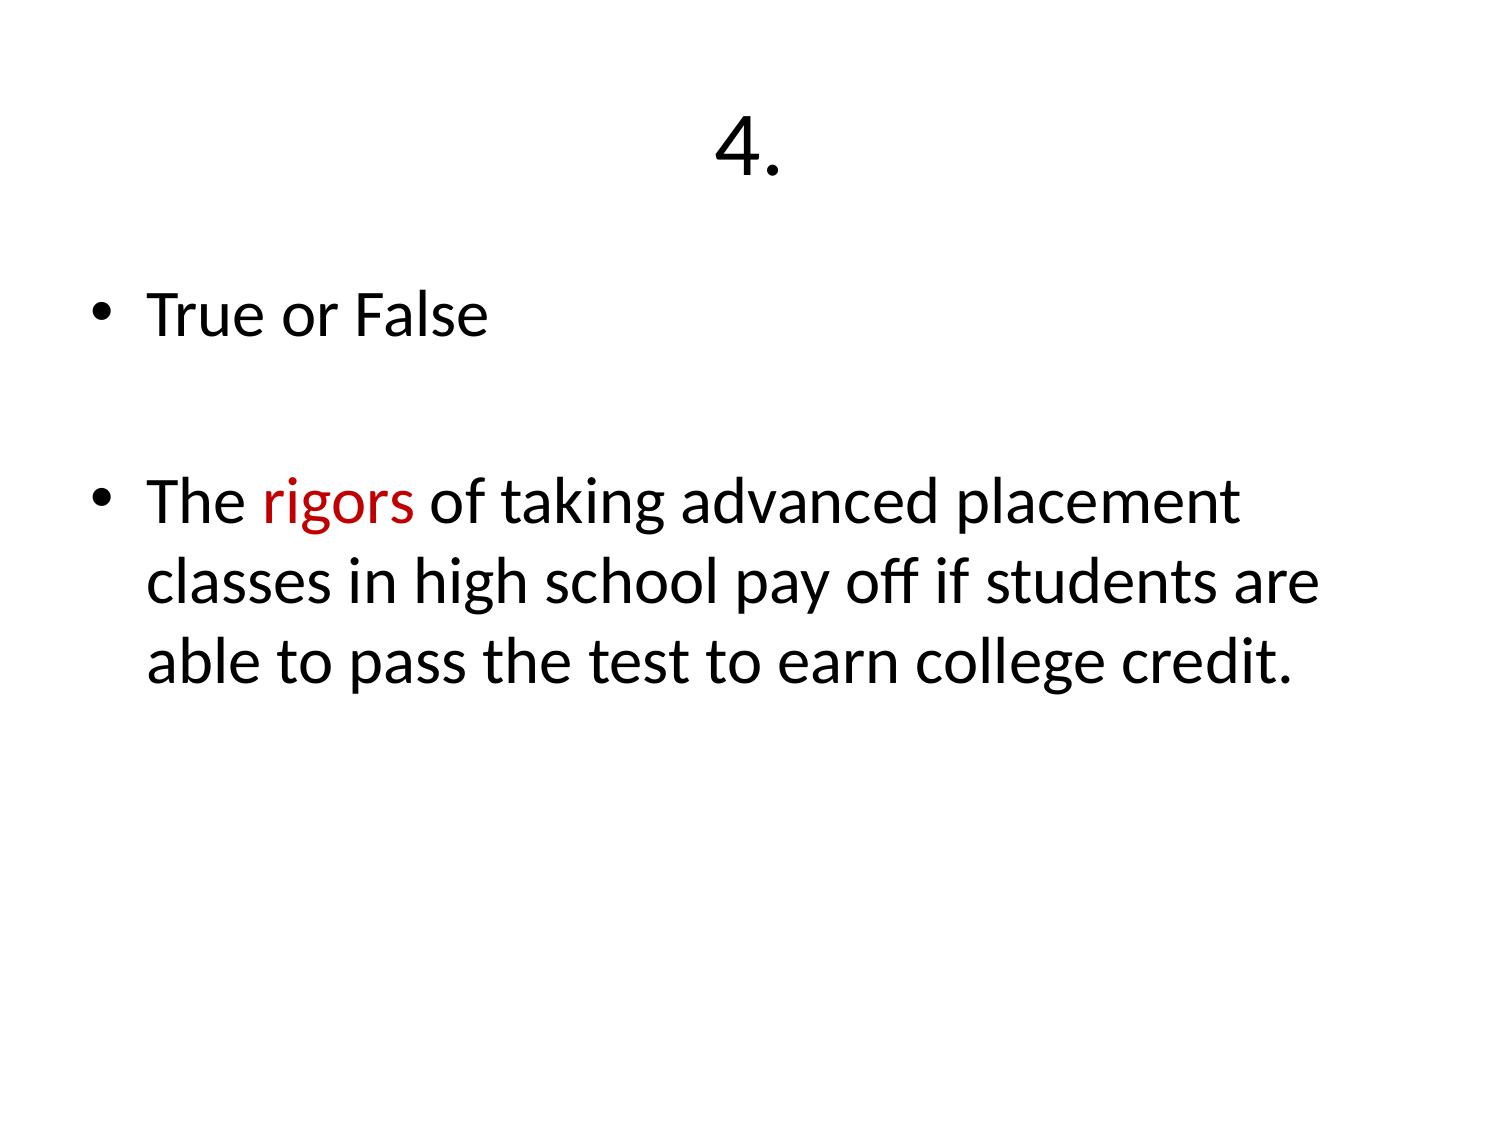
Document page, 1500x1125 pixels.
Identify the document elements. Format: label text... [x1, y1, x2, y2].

title 4. [75, 45, 1425, 233]
list True or False The rigors of taking advanced placement classes in high school pay off if students are able to pass the test to earn college credit. [75, 262, 1425, 1005]
